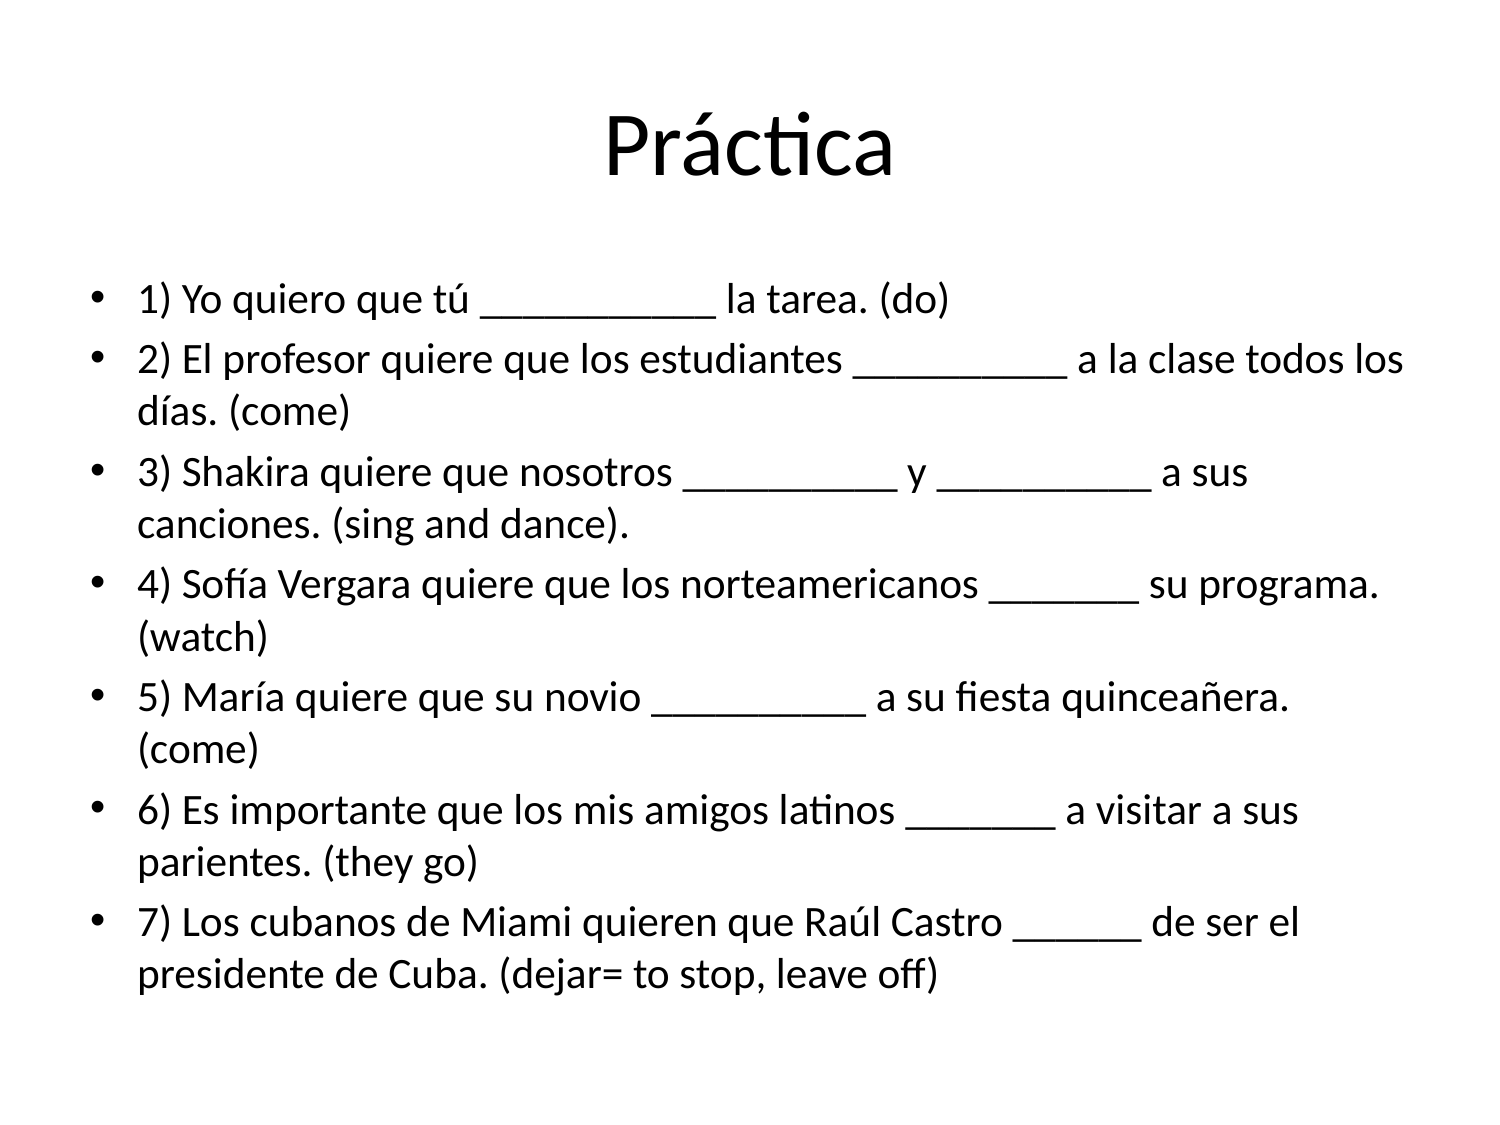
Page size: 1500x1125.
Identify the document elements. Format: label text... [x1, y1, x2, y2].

title Práctica [75, 45, 1425, 233]
list 1) Yo quiero que tú ___________ la tarea. (do) 2) El profesor quiere que los estudiantes __________ a la clase todos los días. (come) 3) Shakira quiere que nosotros __________ y __________ a sus canciones. (sing and dance). 4) Sofía Vergara quiere que los norteamericanos _______ su programa. (watch) 5) María quiere que su novio __________ a su fiesta quinceañera. (come) 6) Es importante que los mis amigos latinos _______ a visitar a sus parientes. (they go) 7) Los cubanos de Miami quieren que Raúl Castro ______ de ser el presidente de Cuba. (dejar= to stop, leave off) [75, 262, 1425, 1005]
